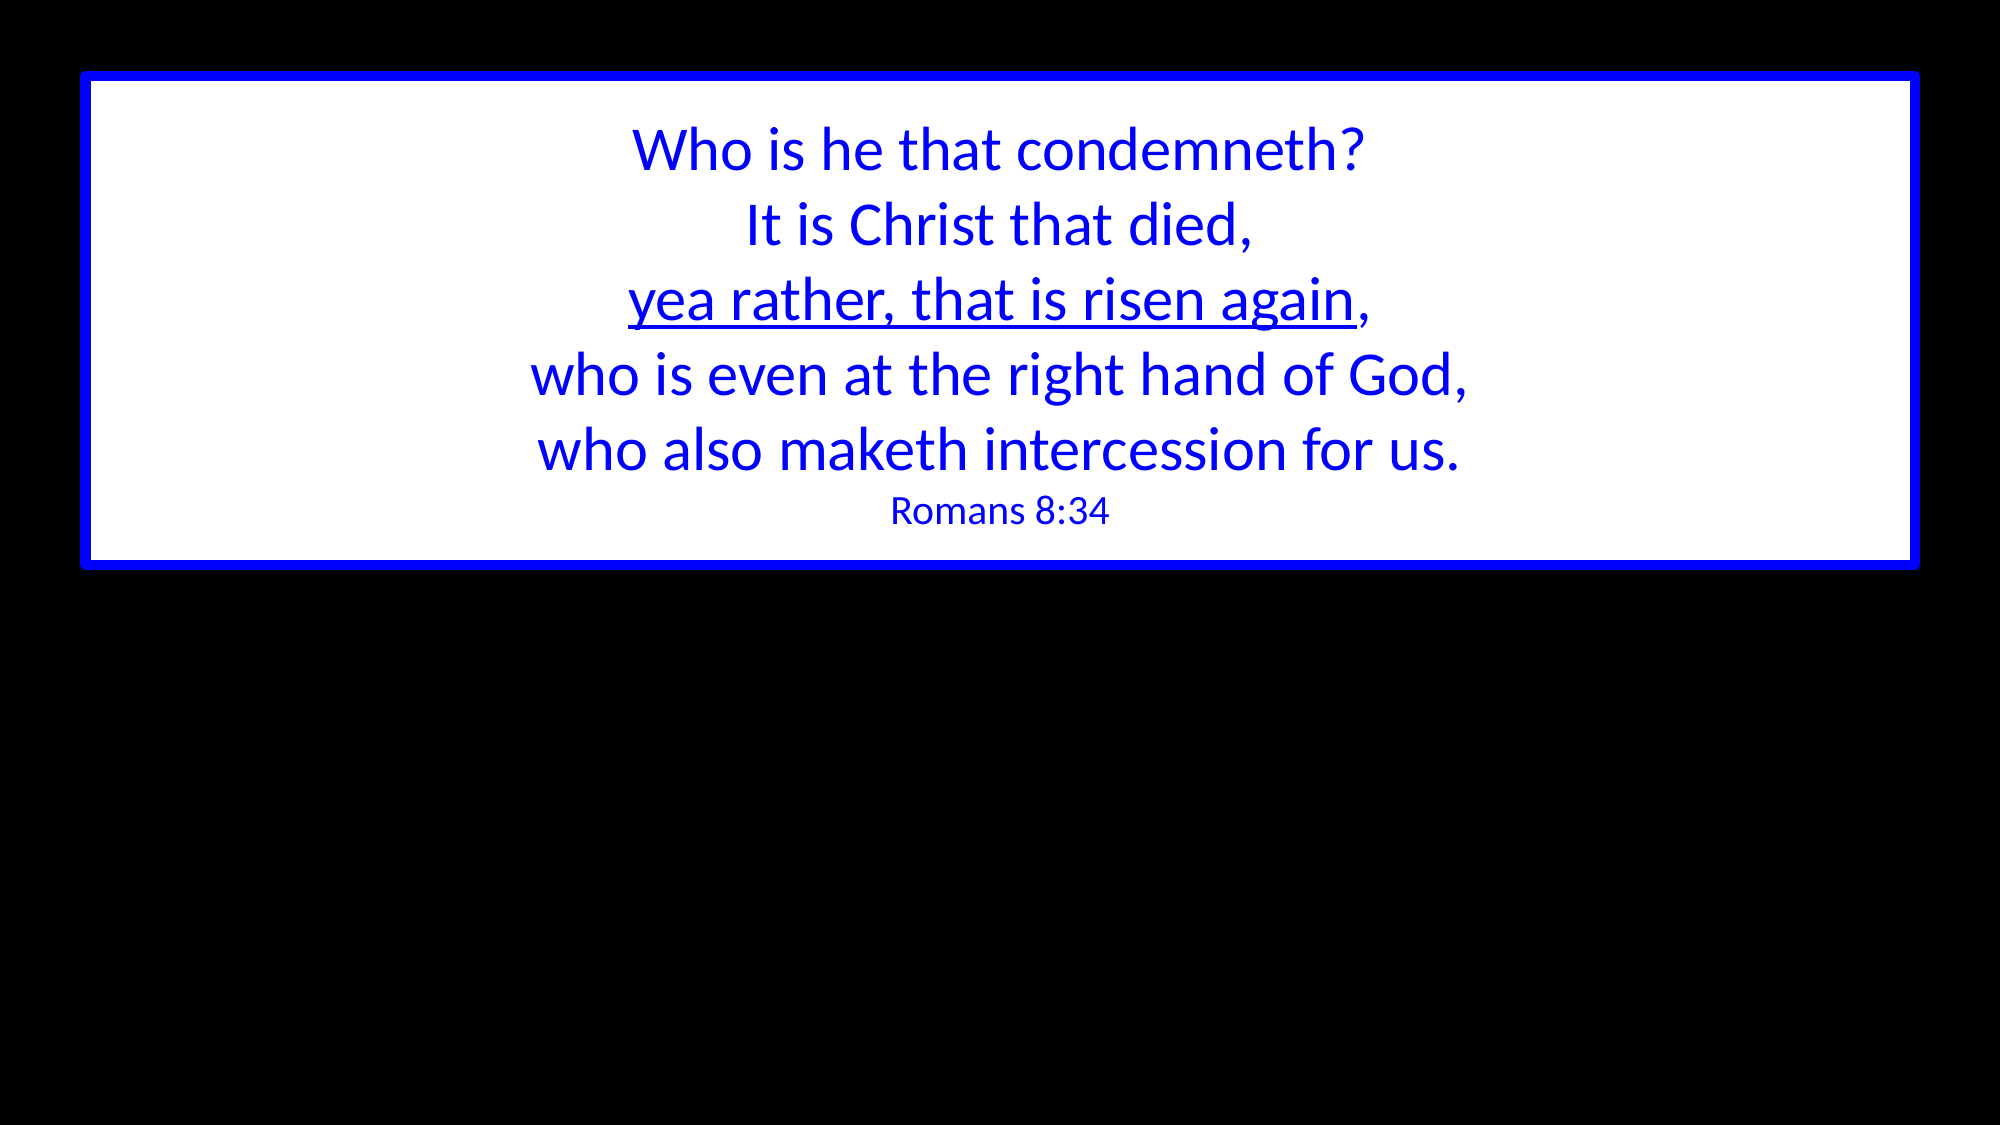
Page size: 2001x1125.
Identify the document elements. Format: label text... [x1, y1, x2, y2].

text_box Who is he that condemneth? It is Christ that died, yea rather, that is risen again, who is even at the right hand of God, who also maketh intercession for us. Romans 8:34 [85, 75, 1915, 566]
